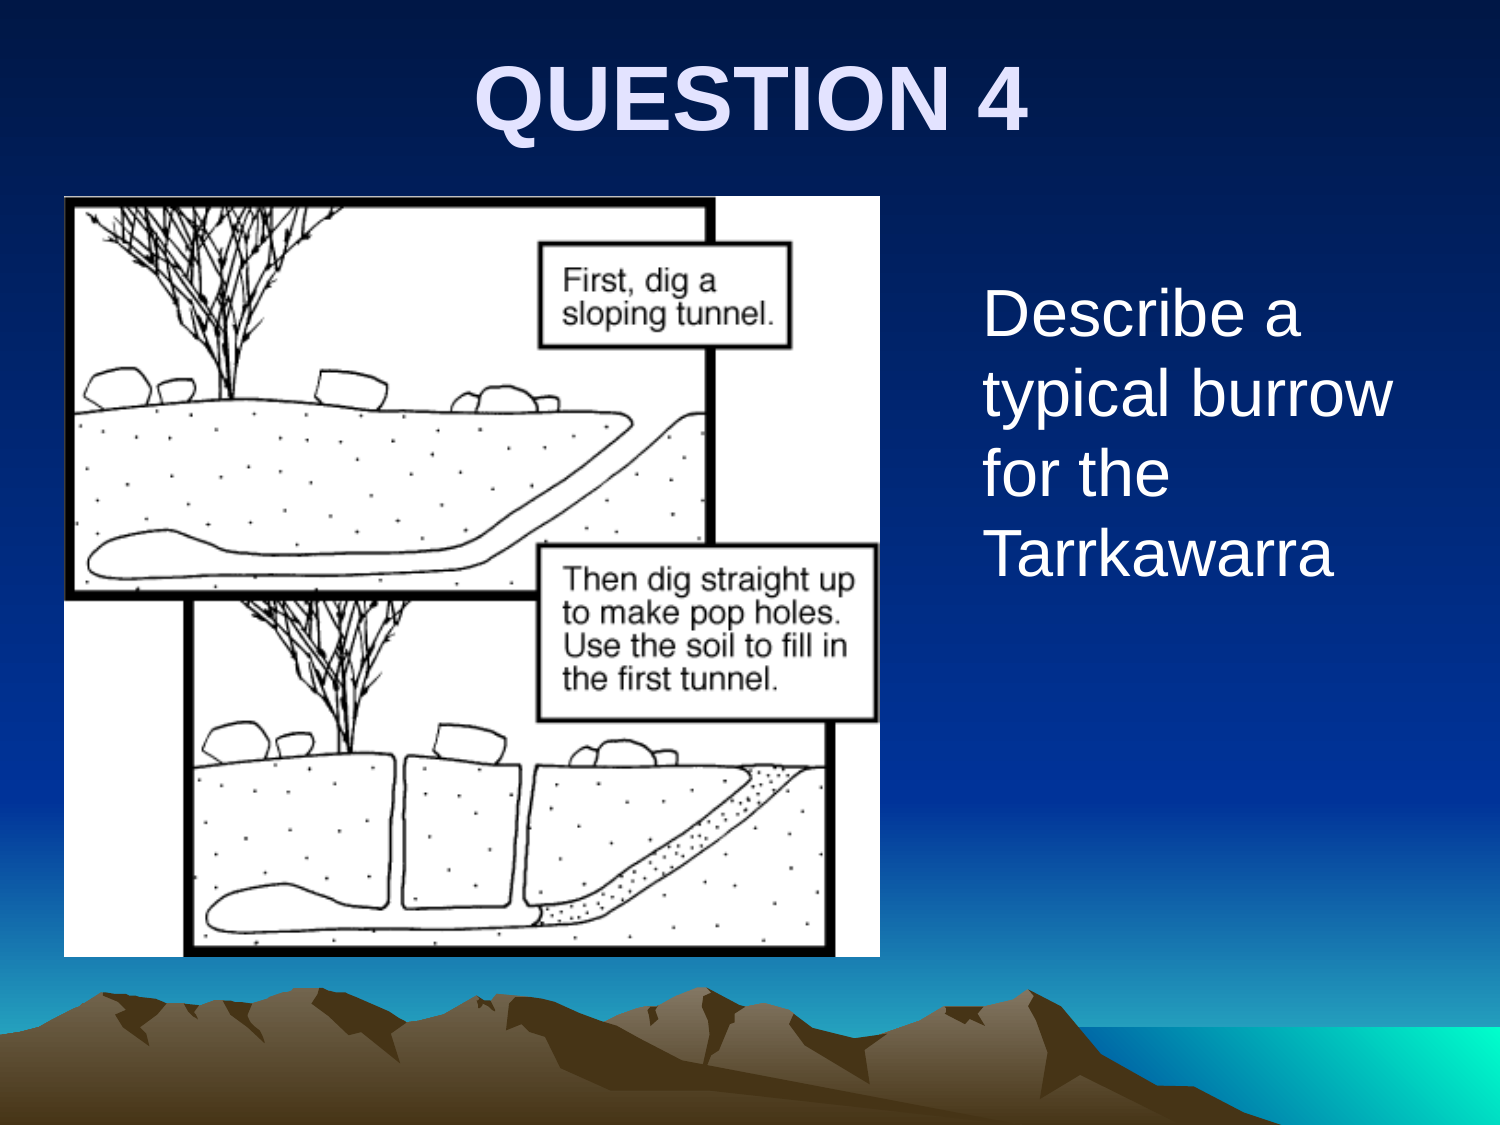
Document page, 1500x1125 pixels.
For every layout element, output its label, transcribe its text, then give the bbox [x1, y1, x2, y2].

text_box QUESTION 4 [76, 0, 1427, 188]
text_box Describe a typical burrow for the Tarrkawarra [868, 262, 1425, 1005]
picture [64, 196, 881, 957]
